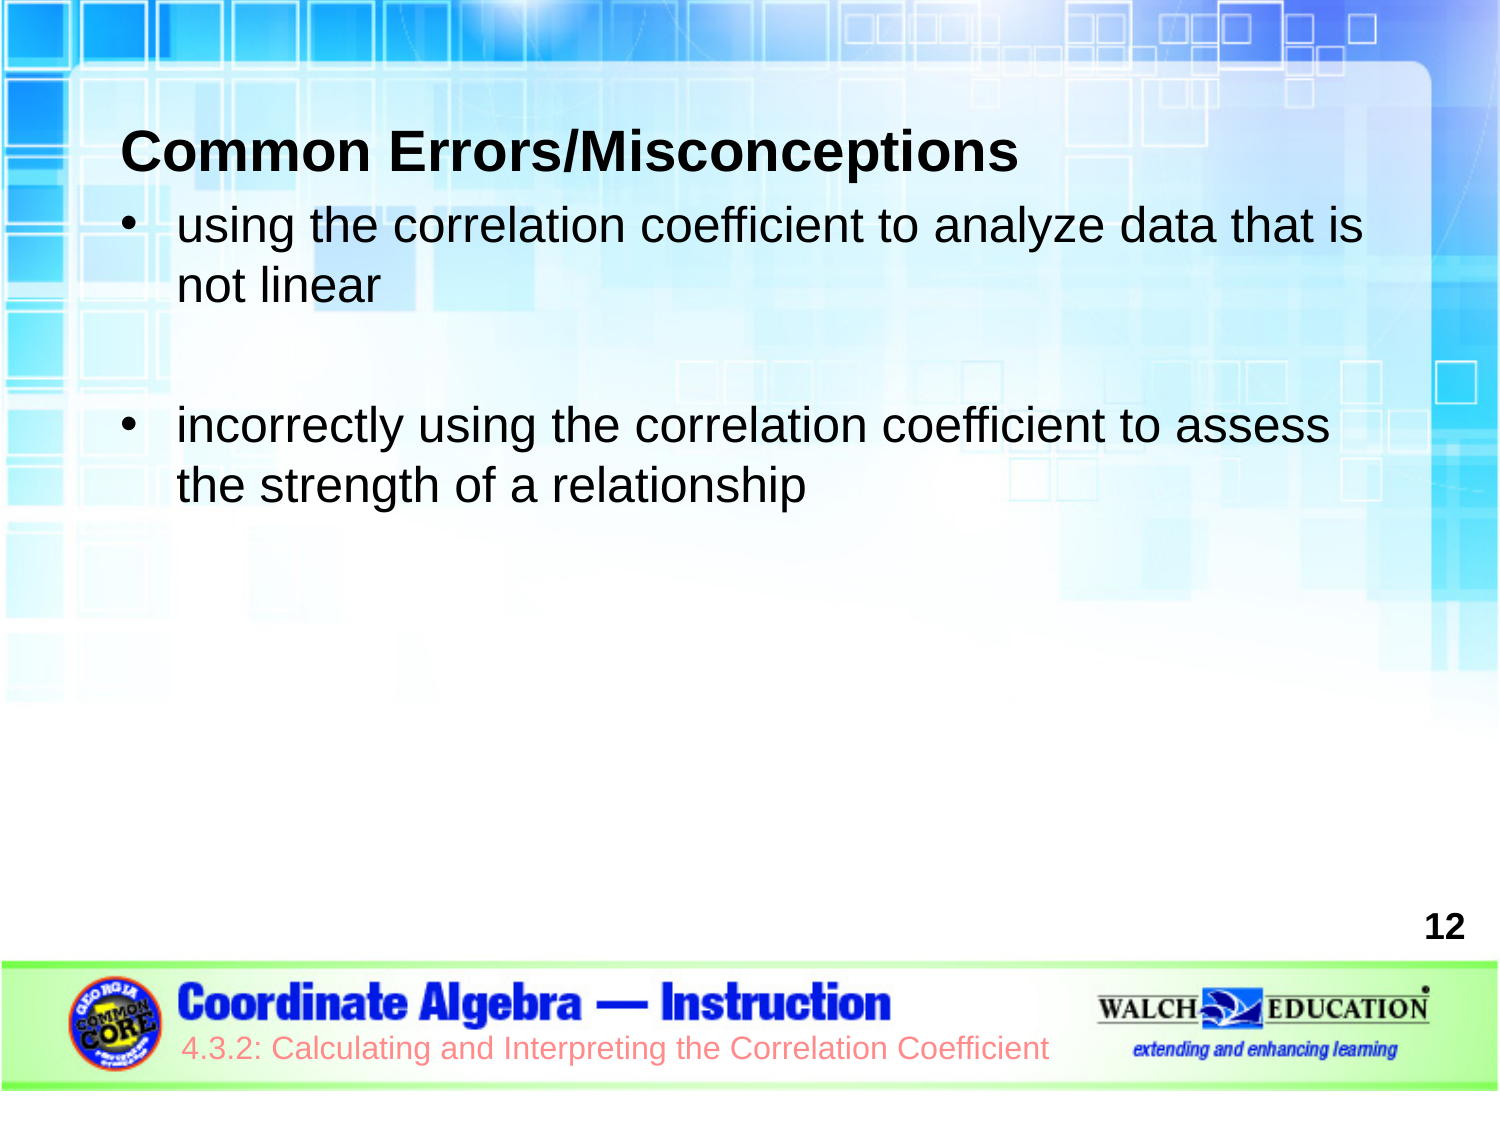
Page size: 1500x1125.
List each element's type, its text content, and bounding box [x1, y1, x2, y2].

subtitle Common Errors/Misconceptions using the correlation coefficient to analyze data that is not linear incorrectly using the correlation coefficient to assess the strength of a relationship [105, 105, 1394, 925]
slide_number 12 [1361, 901, 1481, 949]
footer 4.3.2: Calculating and Interpreting the Correlation Coefficient [166, 1024, 1080, 1069]
picture [1, 0, 1500, 1091]
